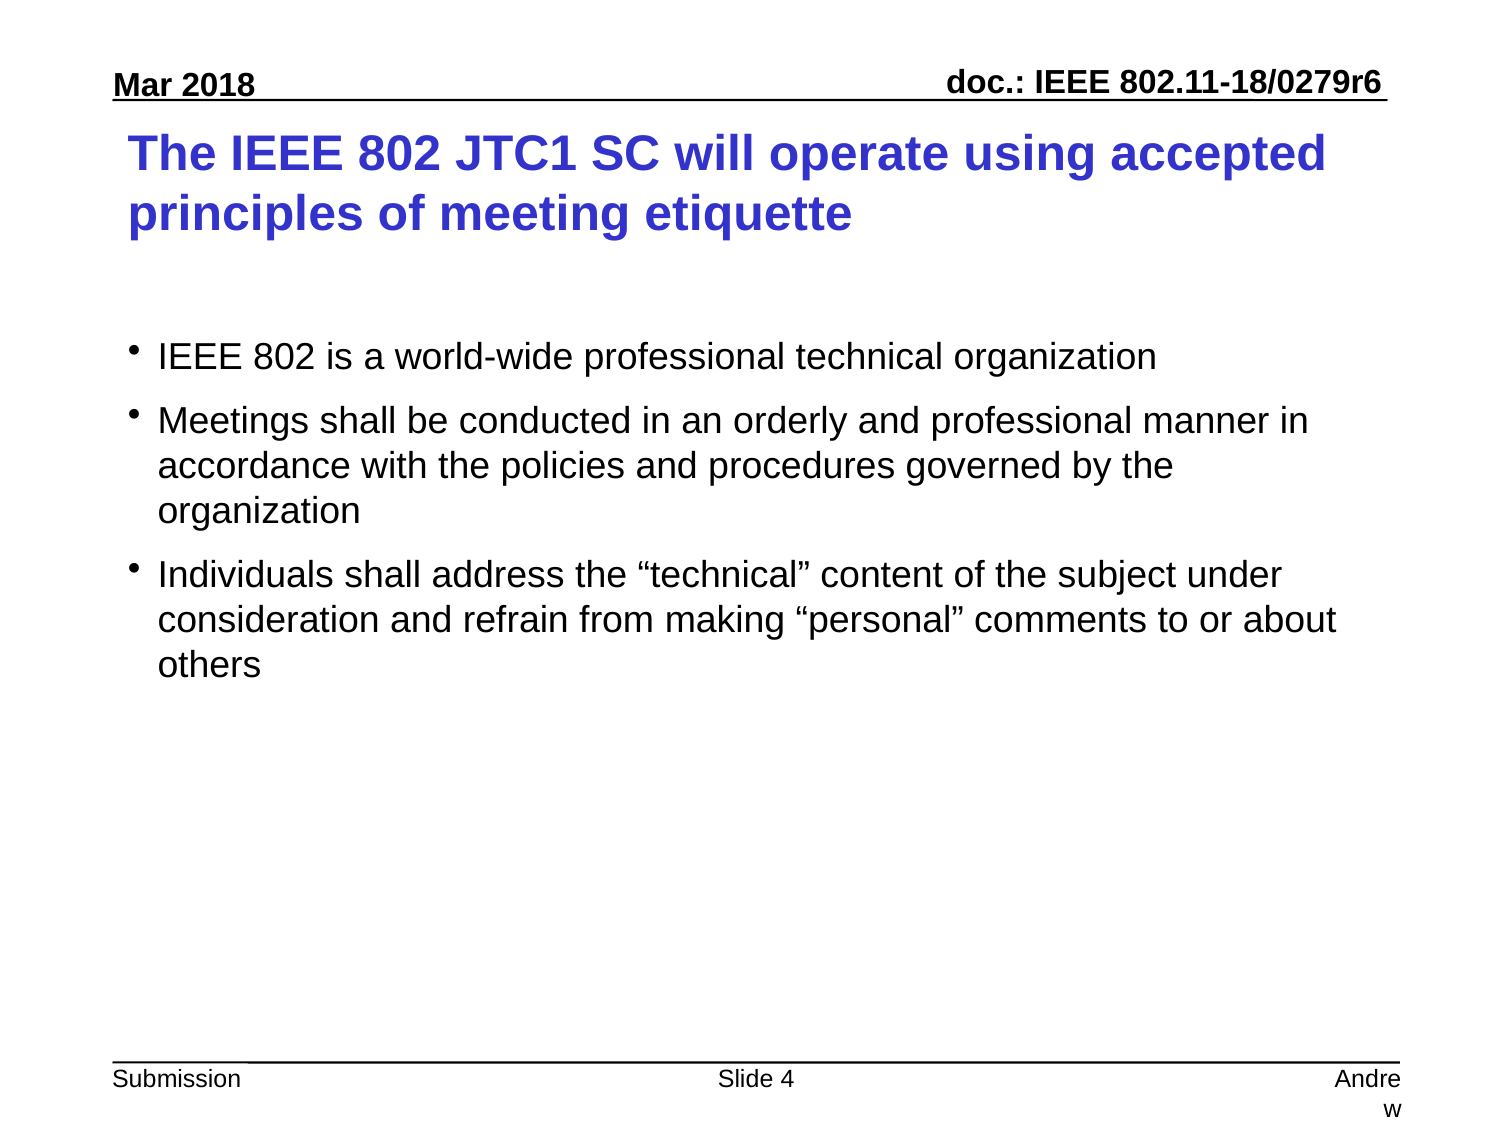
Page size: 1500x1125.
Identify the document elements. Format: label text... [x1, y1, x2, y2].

list IEEE 802 is a world-wide professional technical organization Meetings shall be conducted in an orderly and professional manner in accordance with the policies and procedures governed by the organization Individuals shall address the “technical” content of the subject under consideration and refrain from making “personal” comments to or about others [112, 324, 1388, 1000]
slide_number Slide 4 [709, 1061, 803, 1093]
footer Andrew Myles, Cisco [1320, 1061, 1402, 1093]
title The IEEE 802 JTC1 SC will operate using accepted principles of meeting etiquette [112, 112, 1388, 288]
